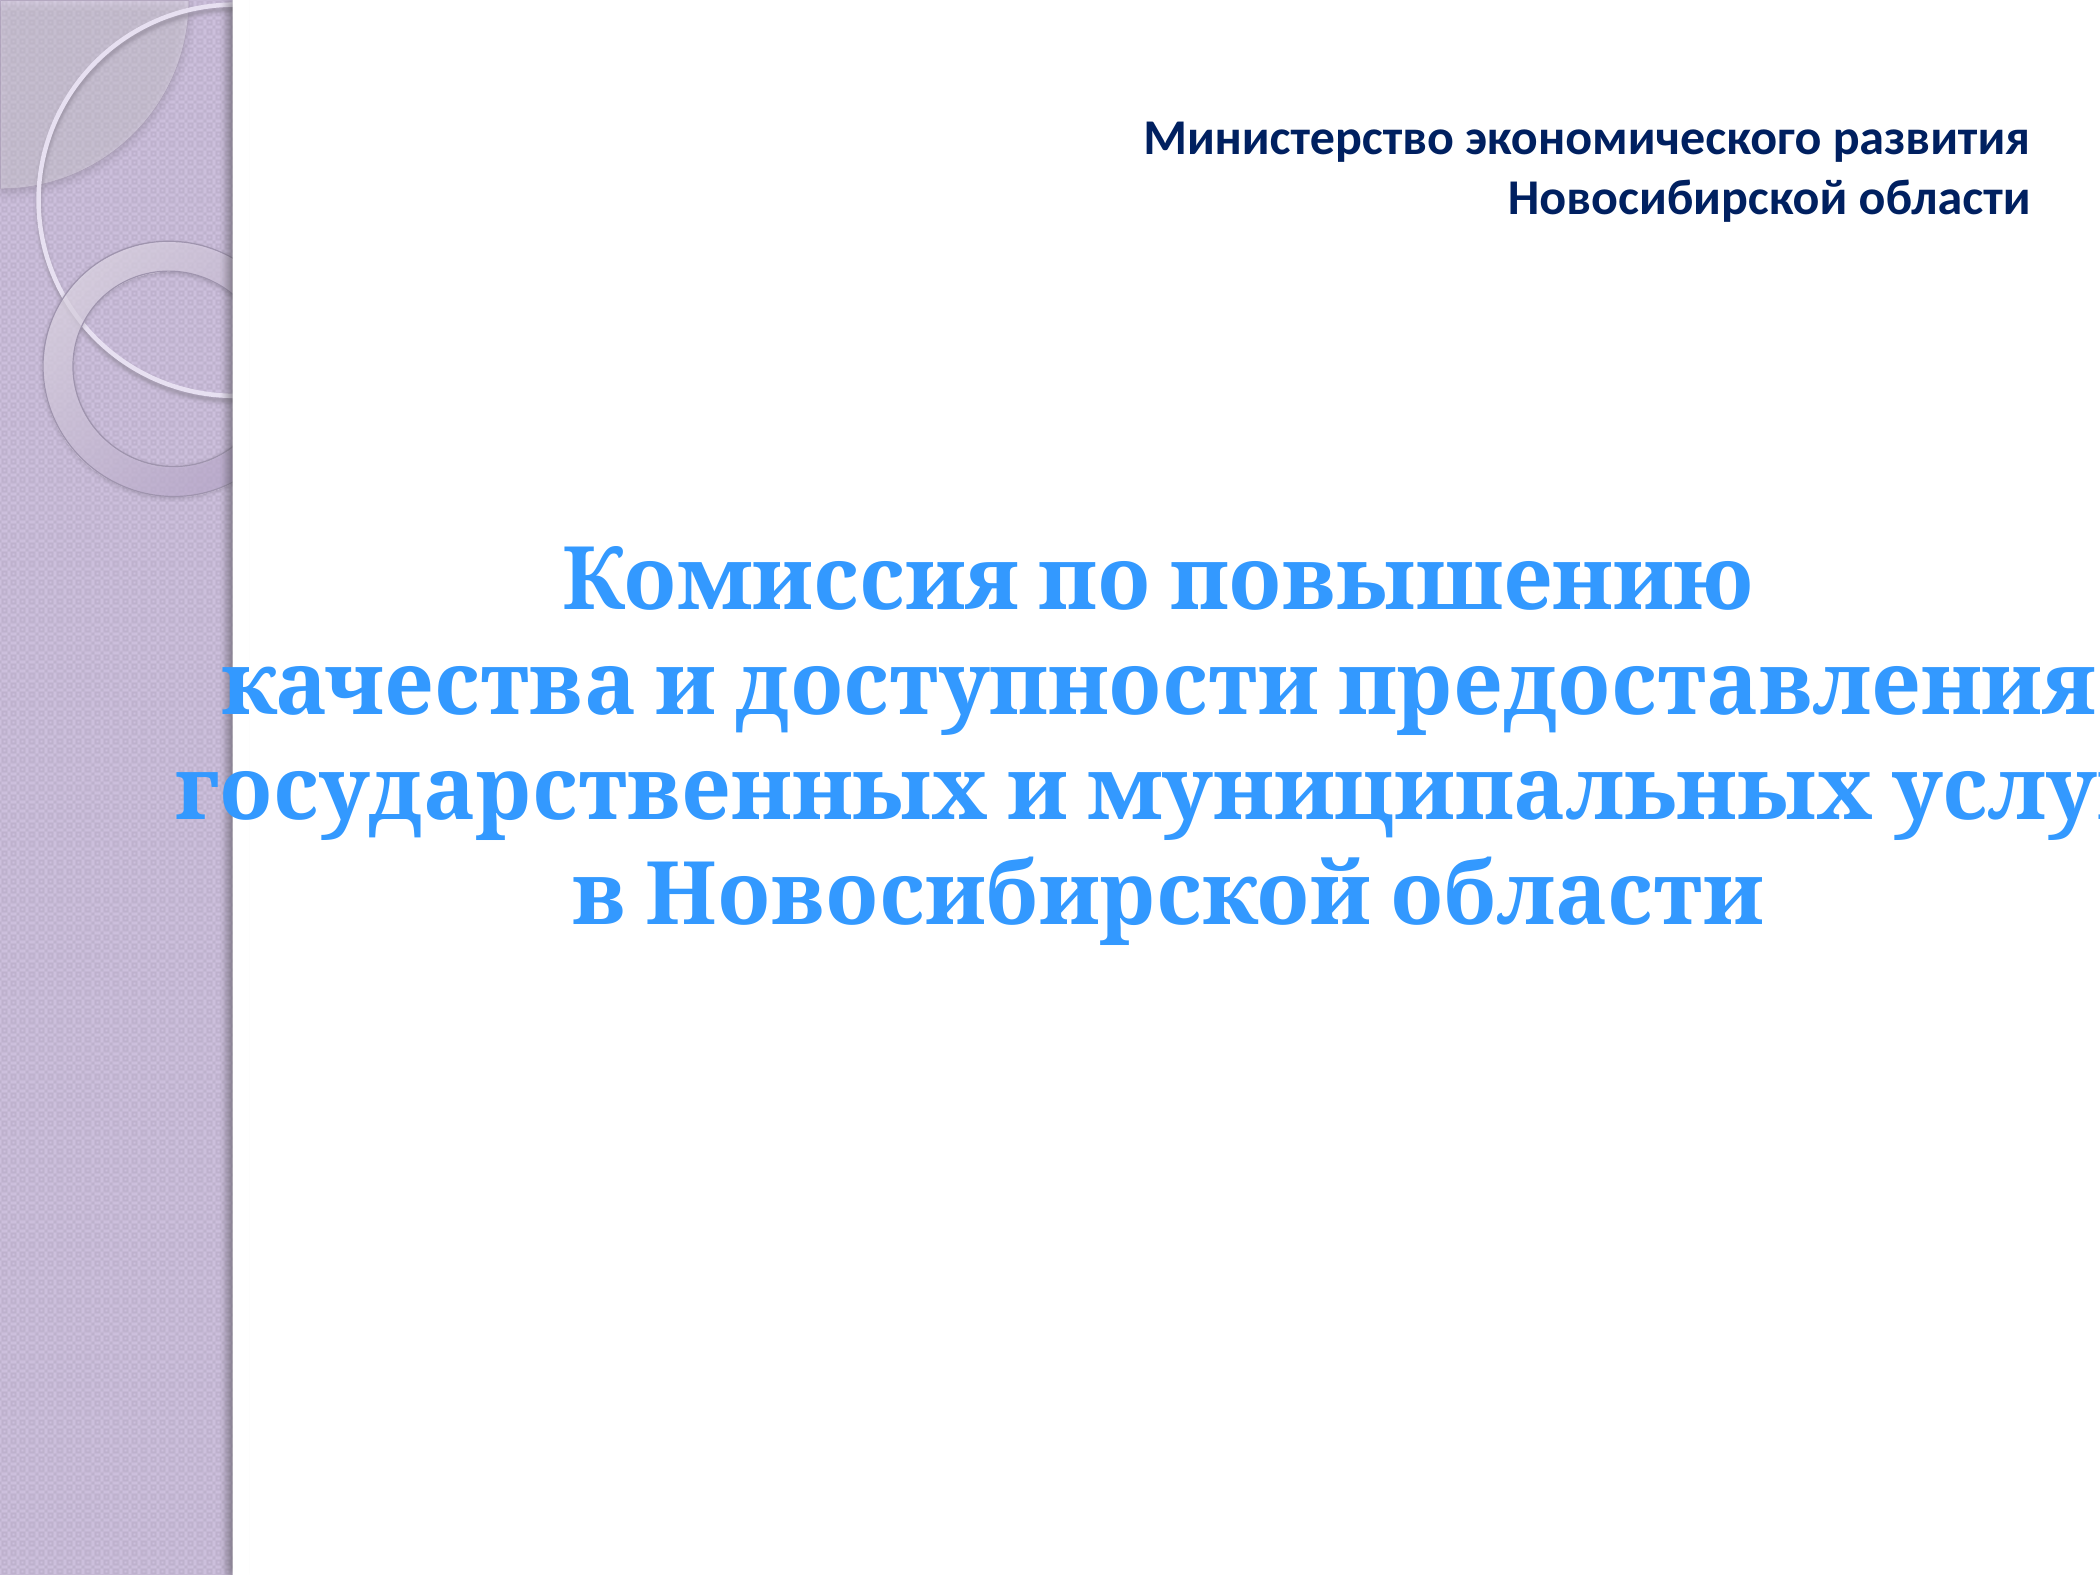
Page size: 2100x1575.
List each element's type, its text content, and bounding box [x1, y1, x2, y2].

title Министерство экономического развития Новосибирской области [329, 63, 2052, 326]
text_box Комиссия по повышению качества и доступности предоставления государственных и муниципальных услуг в Новосибирской области [160, 515, 2100, 951]
